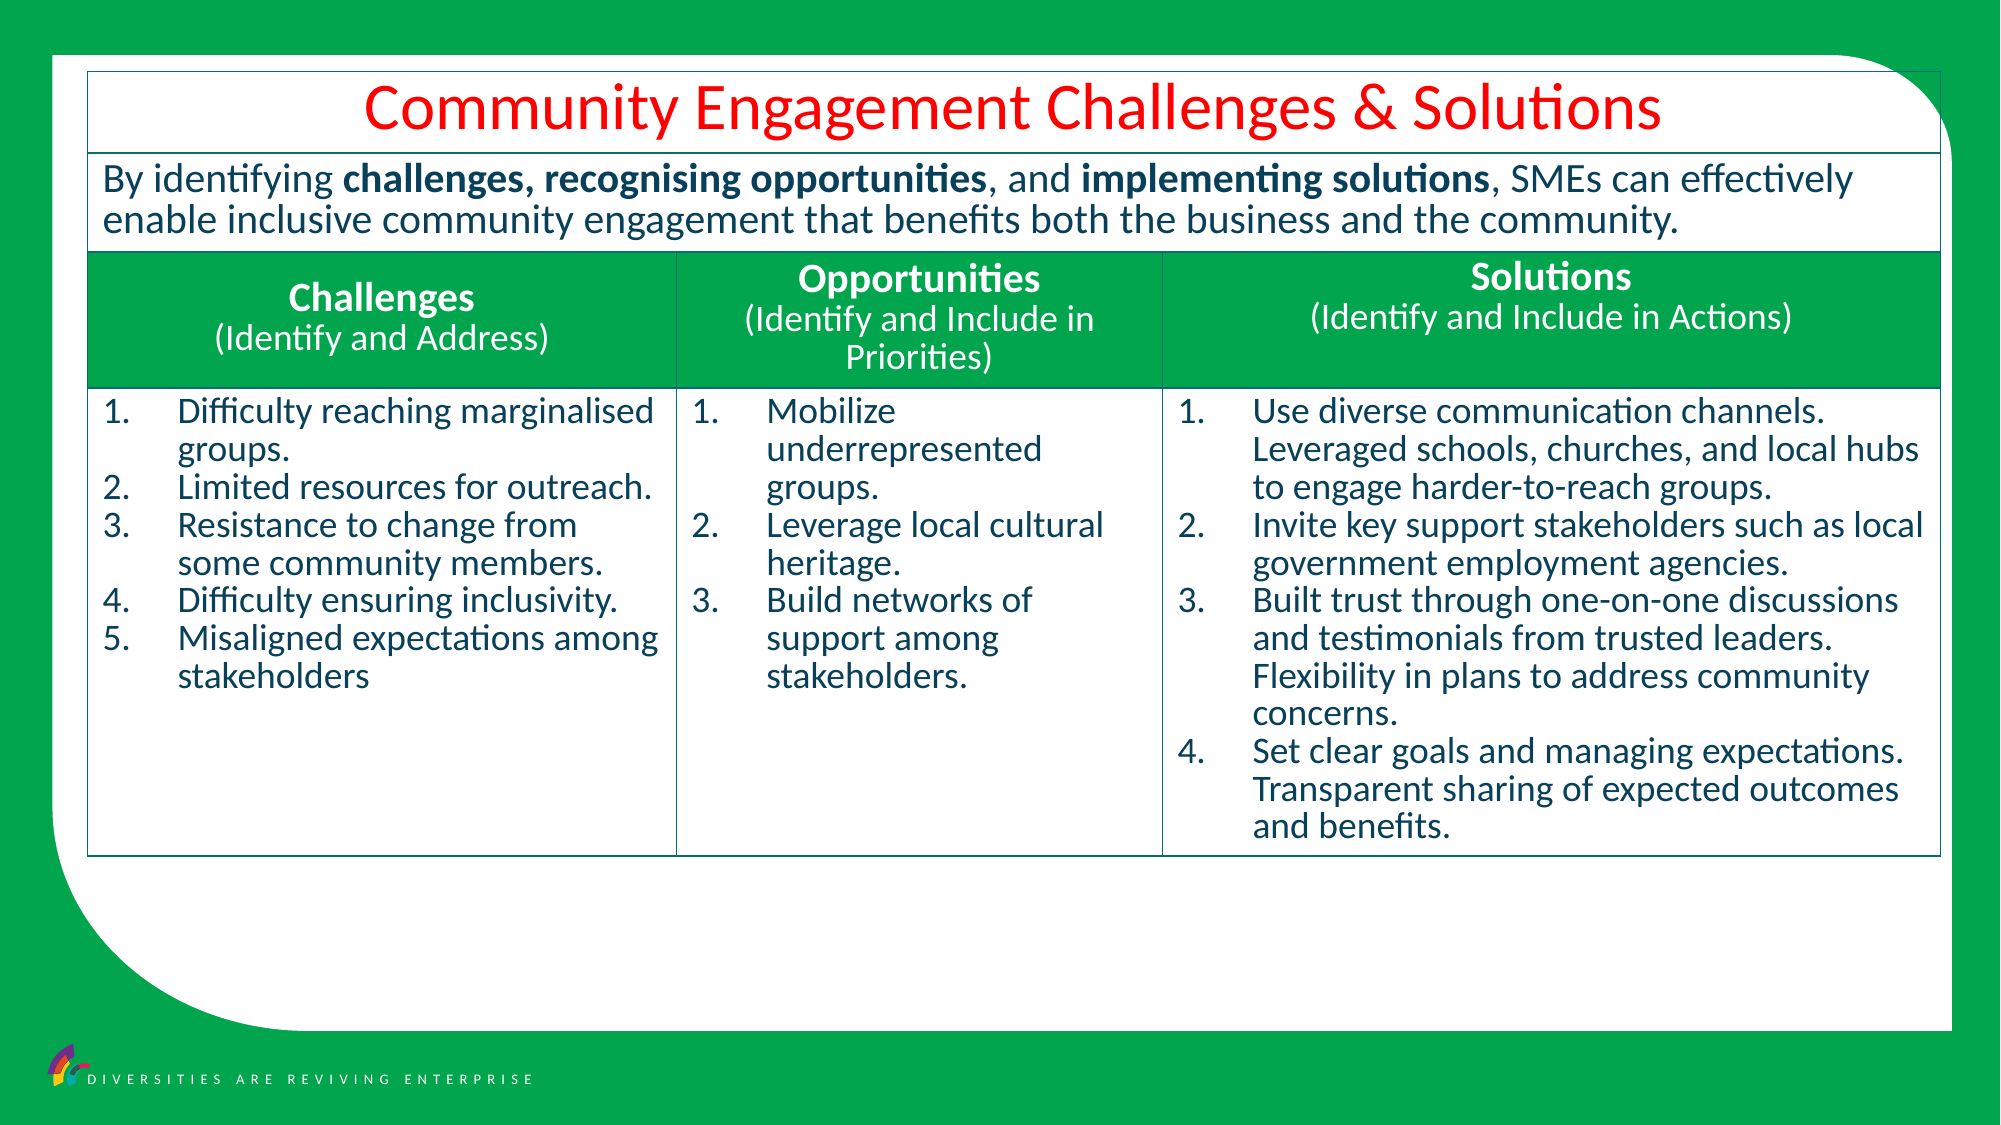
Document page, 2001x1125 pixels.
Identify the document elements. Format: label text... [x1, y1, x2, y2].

table_header Community Engagement Challenges & Solutions [88, 72, 1940, 152]
table_cell Challenges (Identify and Address) [88, 253, 676, 387]
table_cell Solutions (Identify and Include in Actions) [1163, 253, 1940, 387]
table_cell Mobilize underrepresented groups. Leverage local cultural heritage. Build networks of support among stakeholders. [677, 389, 1162, 855]
table_cell By identifying challenges, recognising opportunities, and implementing solutions, SMEs can effectively enable inclusive community engagement that benefits both the business and the community. [88, 154, 1940, 251]
table_cell Opportunities (Identify and Include in Priorities) [677, 253, 1162, 387]
table_cell Use diverse communication channels. Leveraged schools, churches, and local hubs to engage harder-to-reach groups. Invite key support stakeholders such as local government employment agencies. Built trust through one-on-one discussions and testimonials from trusted leaders. Flexibility in plans to address community concerns. Set clear goals and managing expectations. Transparent sharing of expected outcomes and benefits. [1163, 389, 1940, 855]
table_cell Difficulty reaching marginalised groups. Limited resources for outreach. Resistance to change from some community members. Difficulty ensuring inclusivity. Misaligned expectations among stakeholders [88, 389, 676, 855]
